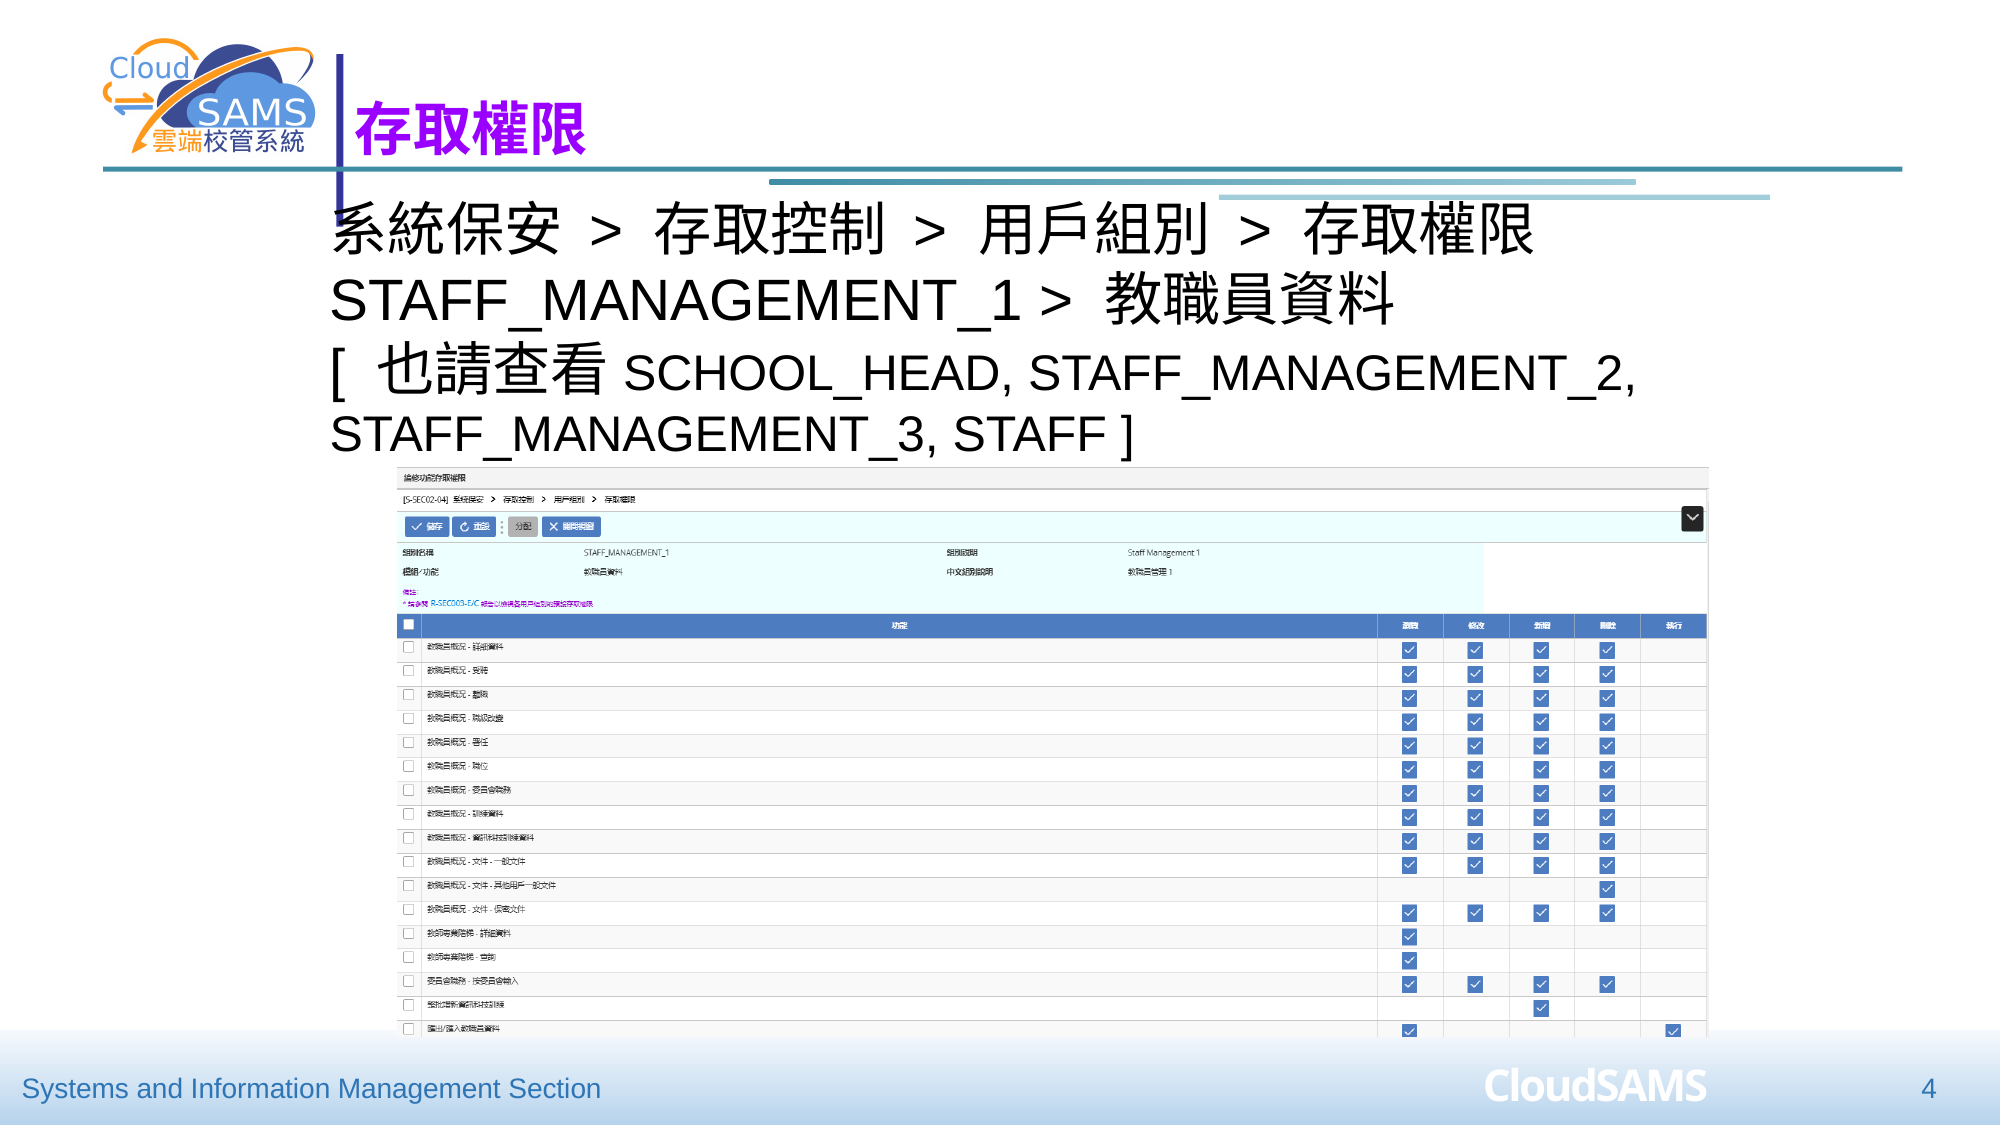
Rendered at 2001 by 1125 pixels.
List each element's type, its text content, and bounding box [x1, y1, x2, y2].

title 存取權限 [340, 44, 1907, 170]
picture [87, 7, 349, 175]
slide_number 4 [1755, 1063, 1952, 1125]
text_box 系統保安 > 存取控制 > 用戶組別 > 存取權限 STAFF_MANAGEMENT_1 > 教職員資料 [ 也請查看SCHOOL_HEAD, STAFF_MANAGEMENT_2, STAFF_MANAGEMENT_3, STAFF ] [314, 184, 1721, 470]
picture [397, 467, 1709, 1037]
